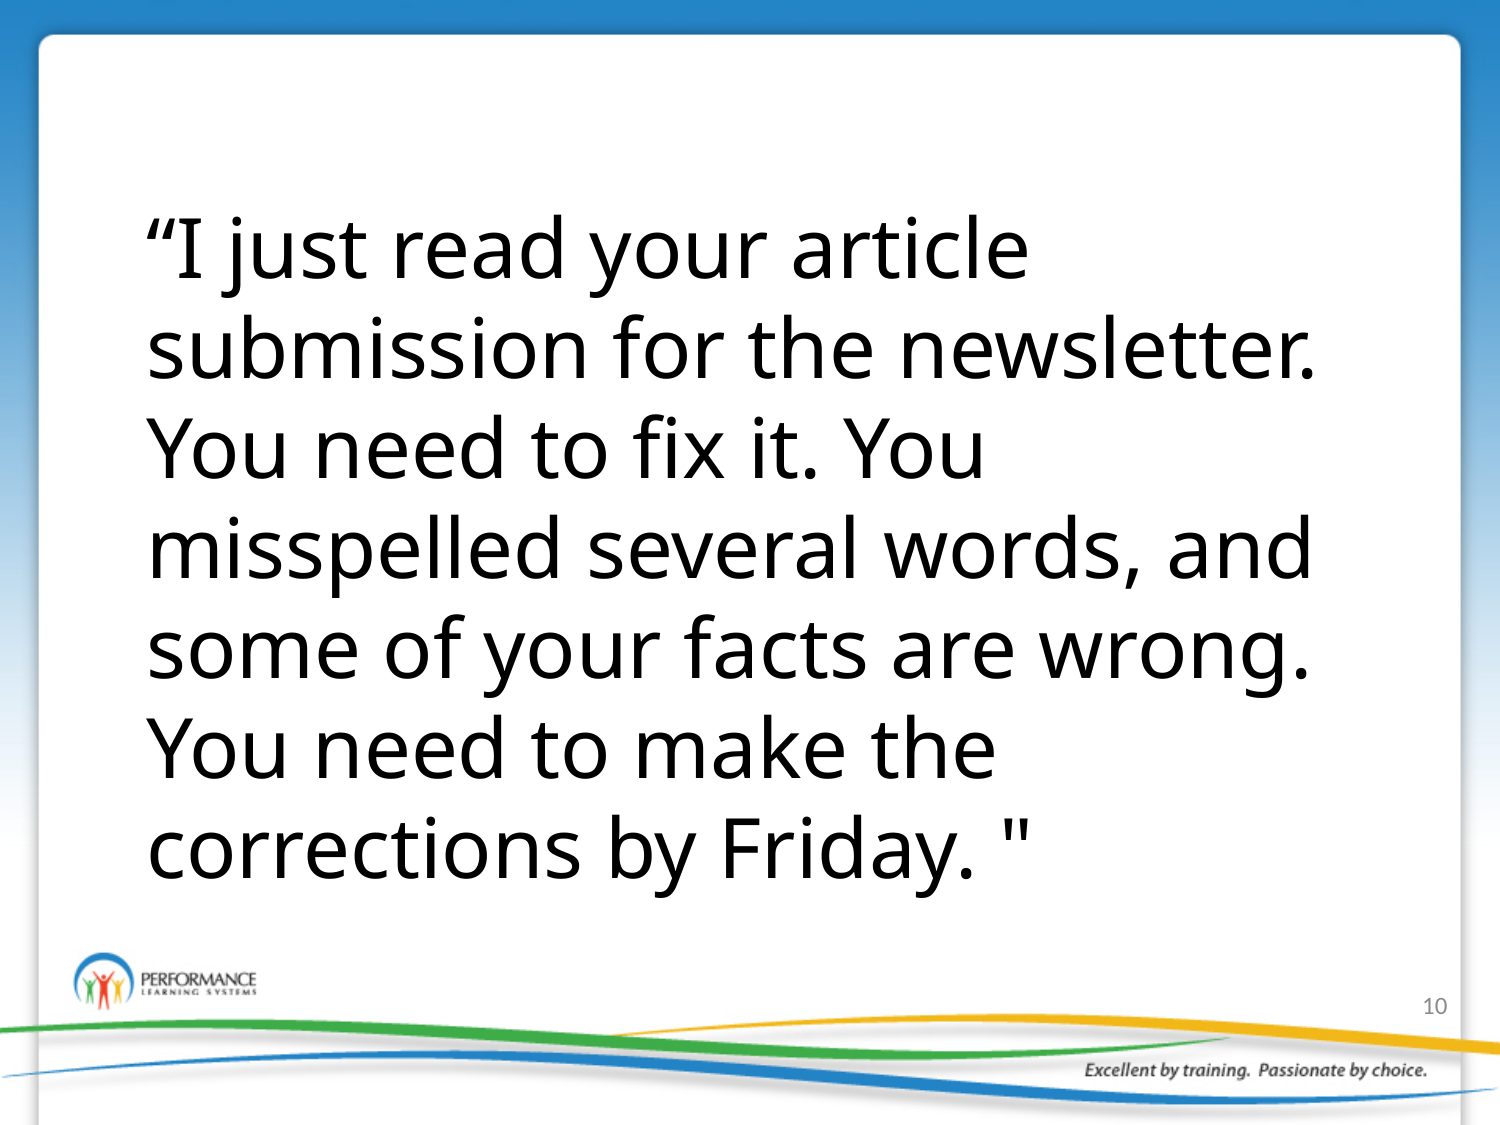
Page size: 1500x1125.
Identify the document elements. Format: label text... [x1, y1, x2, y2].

list “I just read your article submission for the newsletter. You need to fix it. You misspelled several words, and some of your facts are wrong. You need to make the corrections by Friday. " [75, 187, 1425, 975]
picture [0, 0, 1500, 1125]
slide_number 10 [1299, 975, 1463, 1035]
